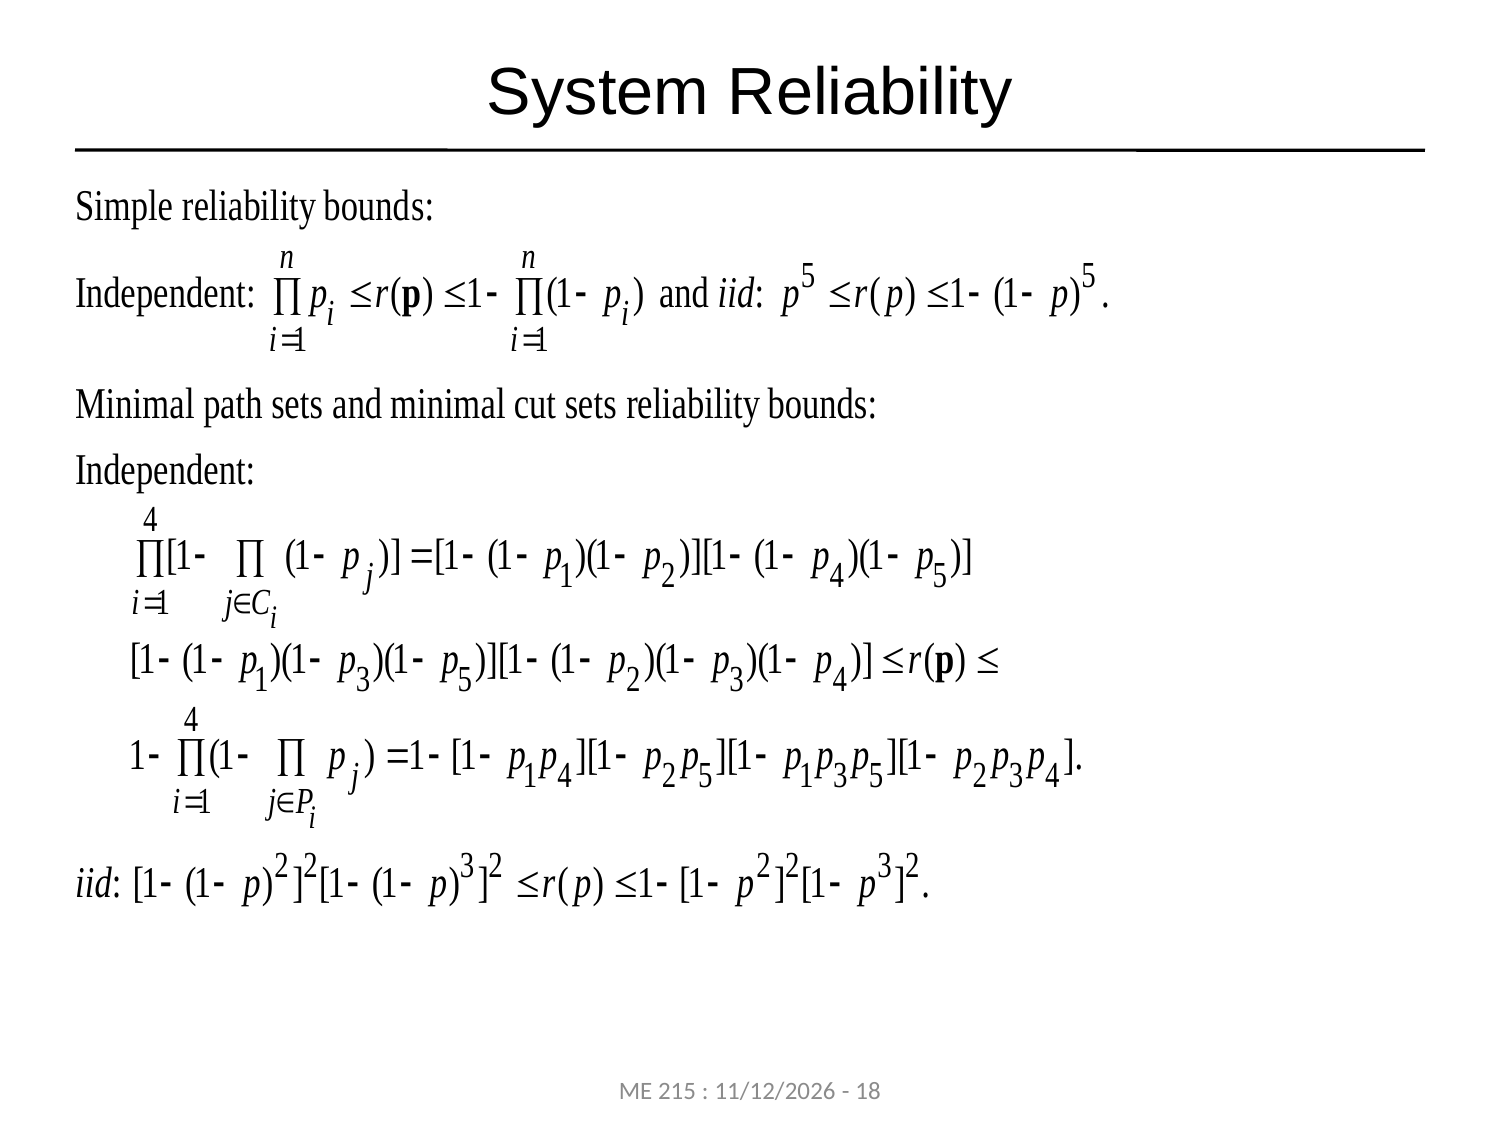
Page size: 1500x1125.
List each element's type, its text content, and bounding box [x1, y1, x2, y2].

picture [74, 164, 1425, 918]
list System Reliability [75, 37, 1425, 138]
footer ME 215 : 11/11/2021 - 18 [549, 1063, 950, 1116]
